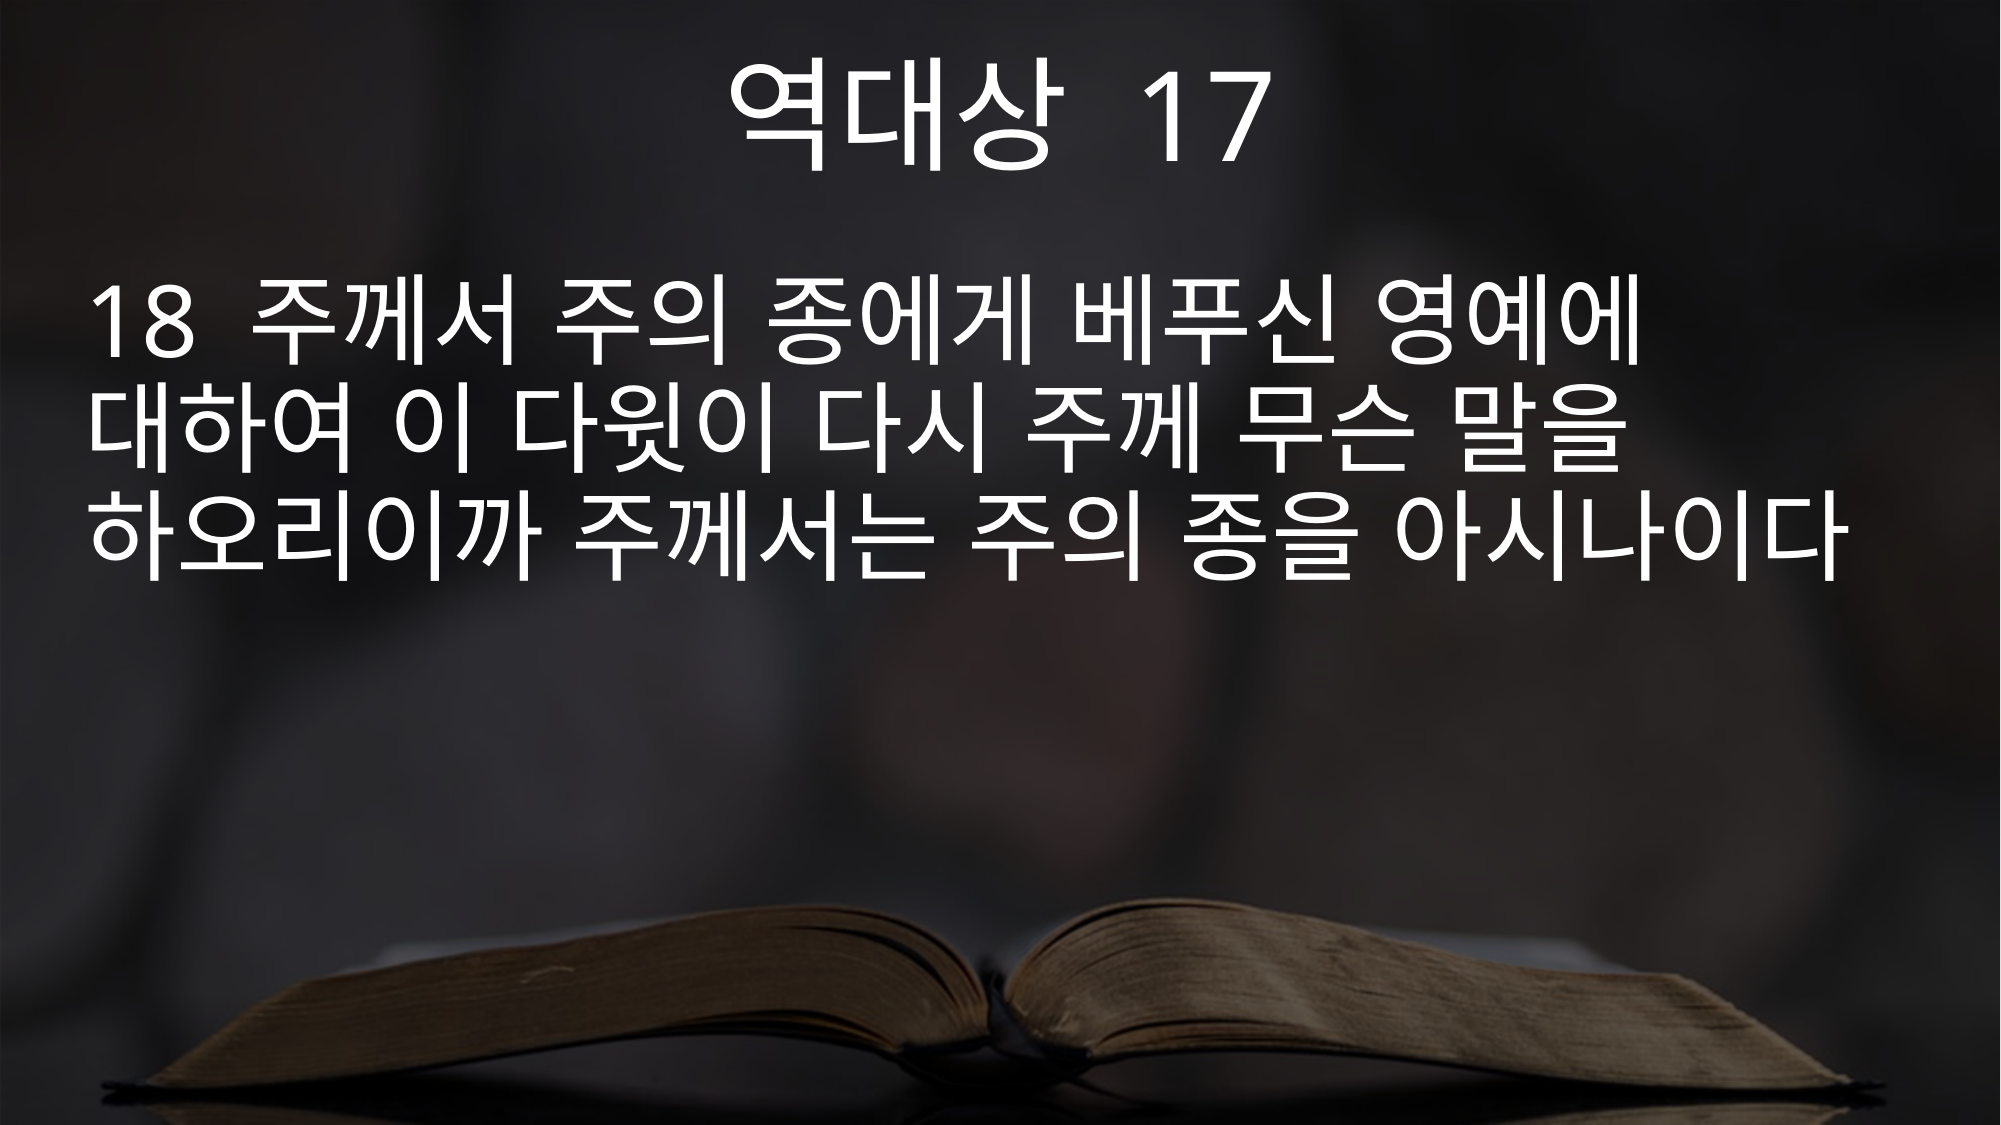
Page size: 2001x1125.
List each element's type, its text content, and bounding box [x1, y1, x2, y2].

footer 역대상 17 [0, 32, 2000, 192]
picture [0, 0, 2001, 1125]
list 18 주께서 주의 종에게 베푸신 영예에 대하여 이 다윗이 다시 주께 무슨 말을 하오리이까 주께서는 주의 종을 아시나이다 [69, 263, 1953, 423]
